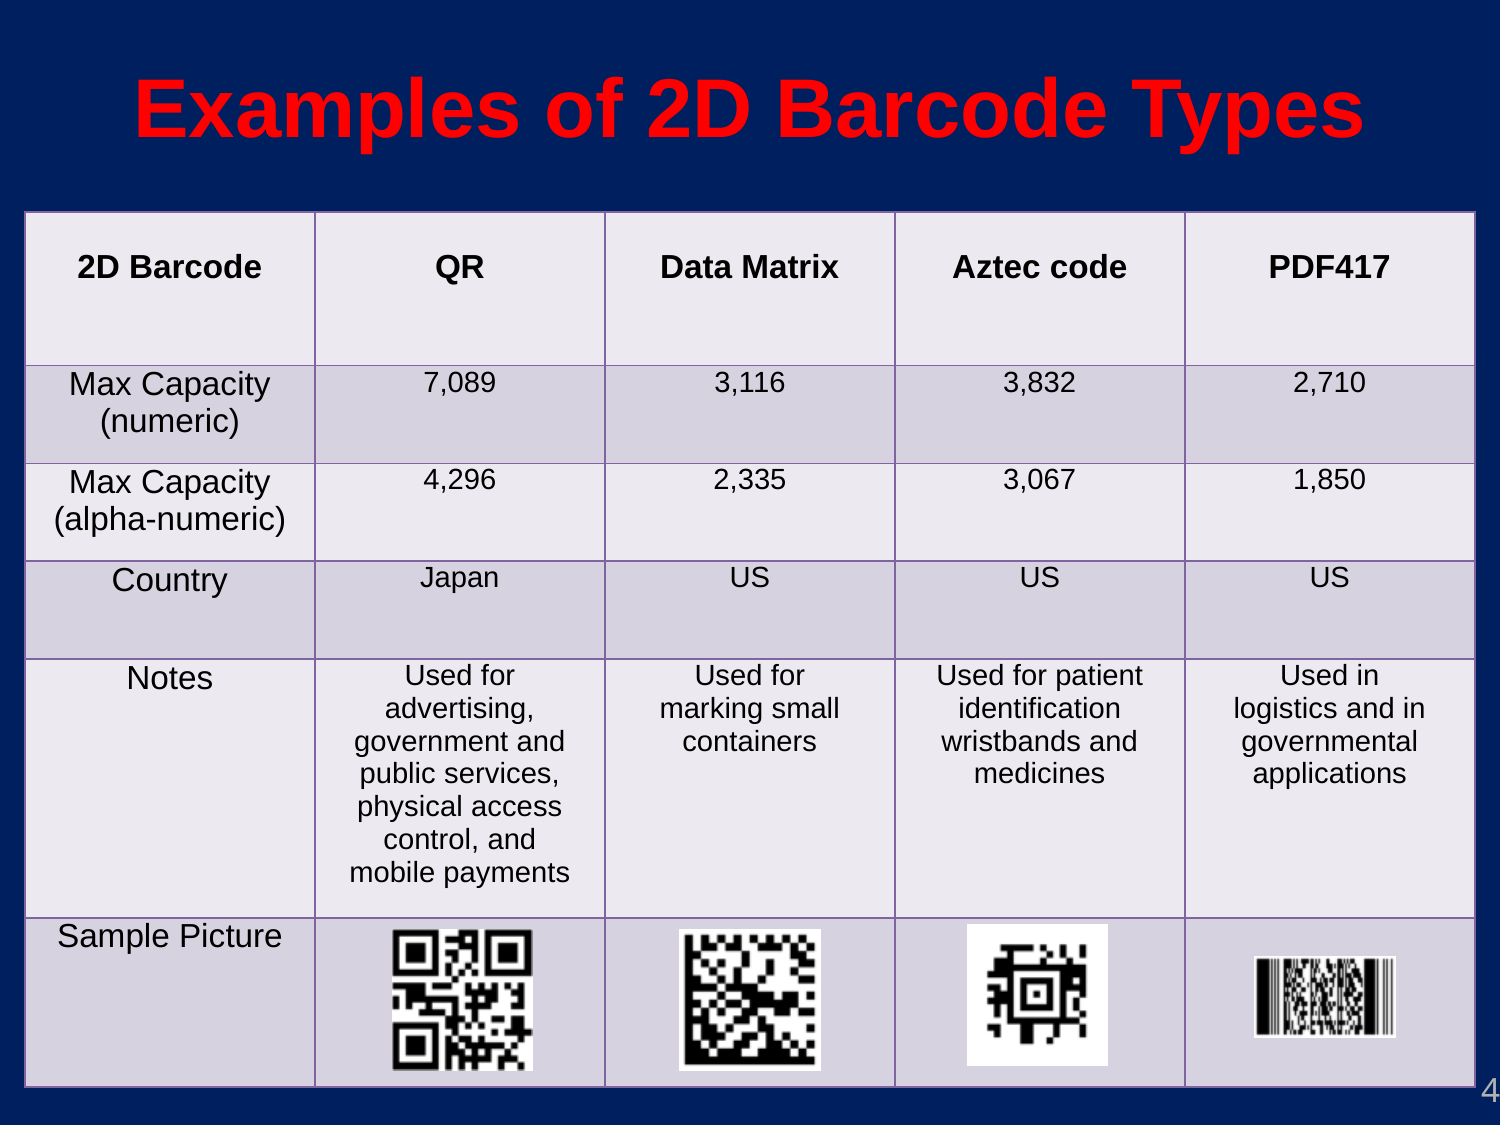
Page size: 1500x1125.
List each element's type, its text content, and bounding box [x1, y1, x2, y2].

table_cell US [1186, 562, 1474, 658]
table_header 2D Barcode [26, 213, 314, 365]
table_cell Country [26, 562, 314, 658]
table_cell 1,850 [1186, 464, 1474, 560]
slide_number 4 [1437, 1069, 1500, 1110]
table_header Data Matrix [606, 213, 894, 365]
table_cell [896, 919, 1184, 1086]
table_cell [1186, 919, 1474, 1086]
table_header PDF417 [1186, 213, 1474, 365]
picture [1254, 955, 1396, 1038]
table_cell [606, 919, 894, 1086]
table_cell Used for patient identification wristbands and medicines [896, 660, 1184, 917]
table_cell 3,067 [896, 464, 1184, 560]
table_cell Japan [316, 562, 604, 658]
table_cell [316, 919, 604, 1086]
table_cell Used for marking small containers [606, 660, 894, 917]
picture [966, 924, 1109, 1066]
table_cell 3,832 [896, 366, 1184, 463]
table_header Aztec code [896, 213, 1184, 365]
picture [391, 929, 533, 1071]
table_cell 4,296 [316, 464, 604, 560]
picture [679, 929, 821, 1071]
title Examples of 2D Barcode Types [44, 53, 1456, 211]
table_cell 3,116 [606, 366, 894, 463]
table_header QR [316, 213, 604, 365]
table_cell Sample Picture [26, 919, 314, 1086]
table_cell Used for advertising, government and public services, physical access control, and mobile payments [316, 660, 604, 917]
table_cell 7,089 [316, 366, 604, 463]
table_cell 2,710 [1186, 366, 1474, 463]
table_cell US [896, 562, 1184, 658]
table_cell Max Capacity (numeric) [26, 366, 314, 463]
table_cell US [606, 562, 894, 658]
table_cell Notes [26, 660, 314, 917]
table_cell 2,335 [606, 464, 894, 560]
table_cell Max Capacity (alpha-numeric) [26, 464, 314, 560]
table_cell Used in logistics and in governmental applications [1186, 660, 1474, 917]
